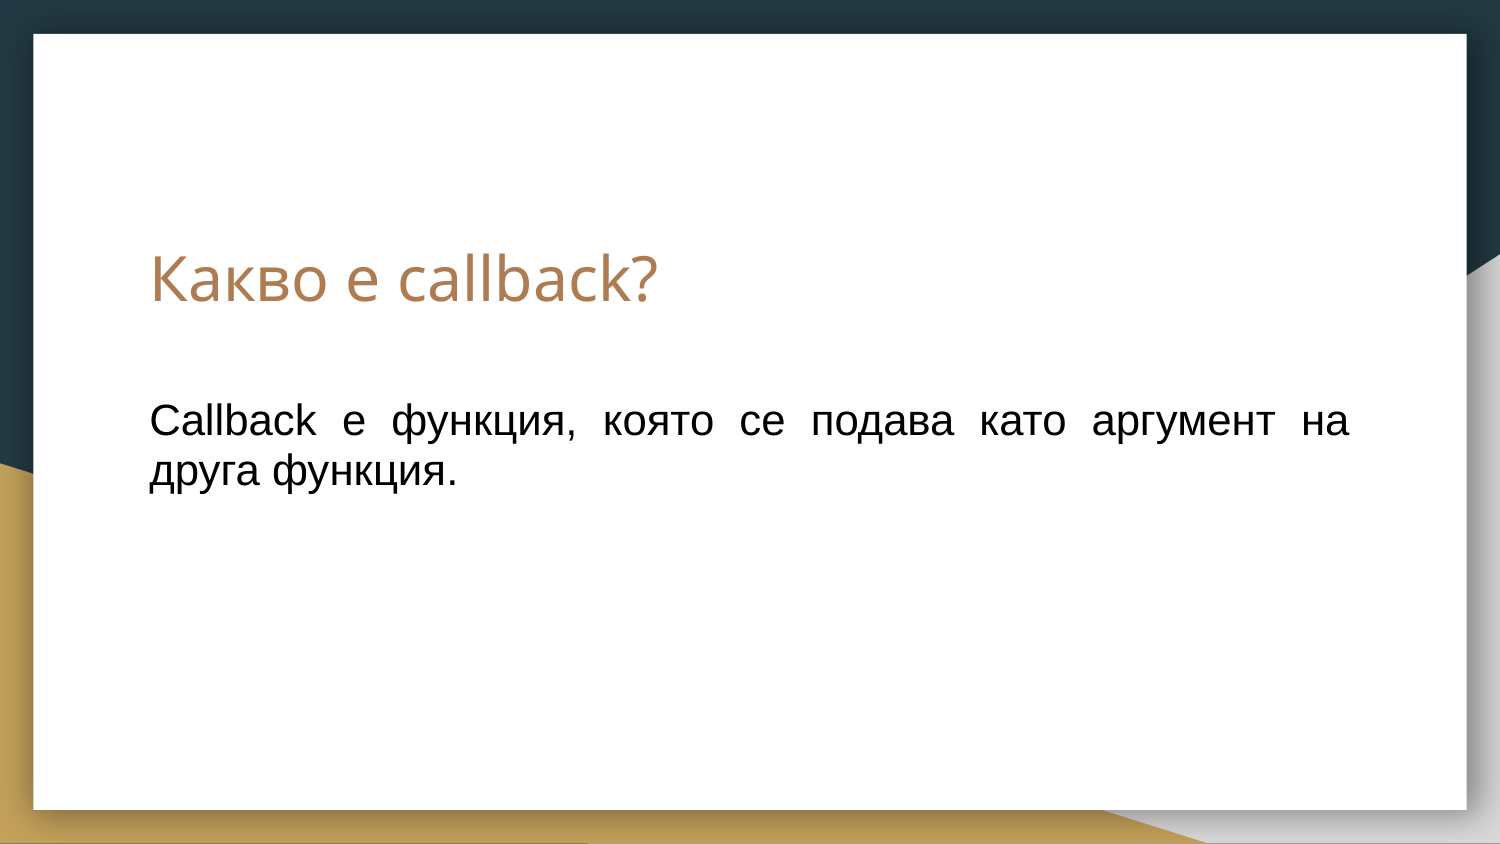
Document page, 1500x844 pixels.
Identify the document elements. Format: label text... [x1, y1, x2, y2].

title Какво е callback? [134, 224, 1366, 380]
list Callback е функция, която се подава като аргумент на друга функция​. [134, 380, 1366, 620]
